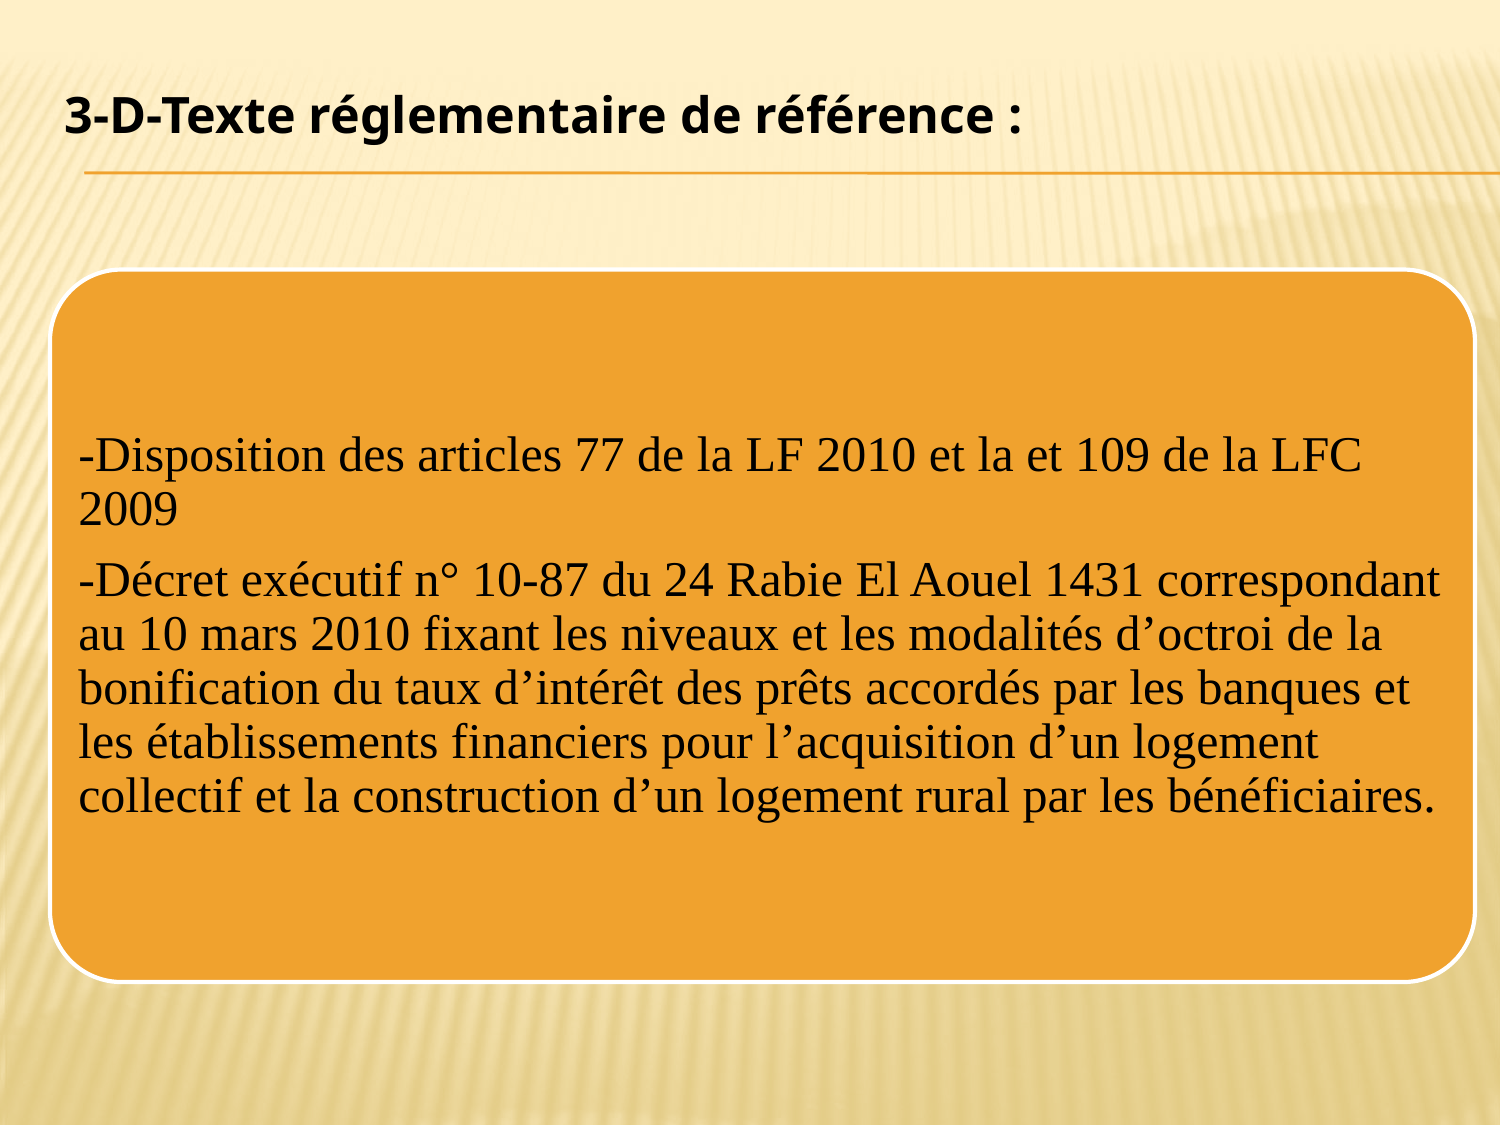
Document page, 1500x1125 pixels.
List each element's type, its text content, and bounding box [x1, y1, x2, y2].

title 3-D-Texte réglementaire de référence : [50, 75, 1475, 213]
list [49, 254, 1476, 998]
